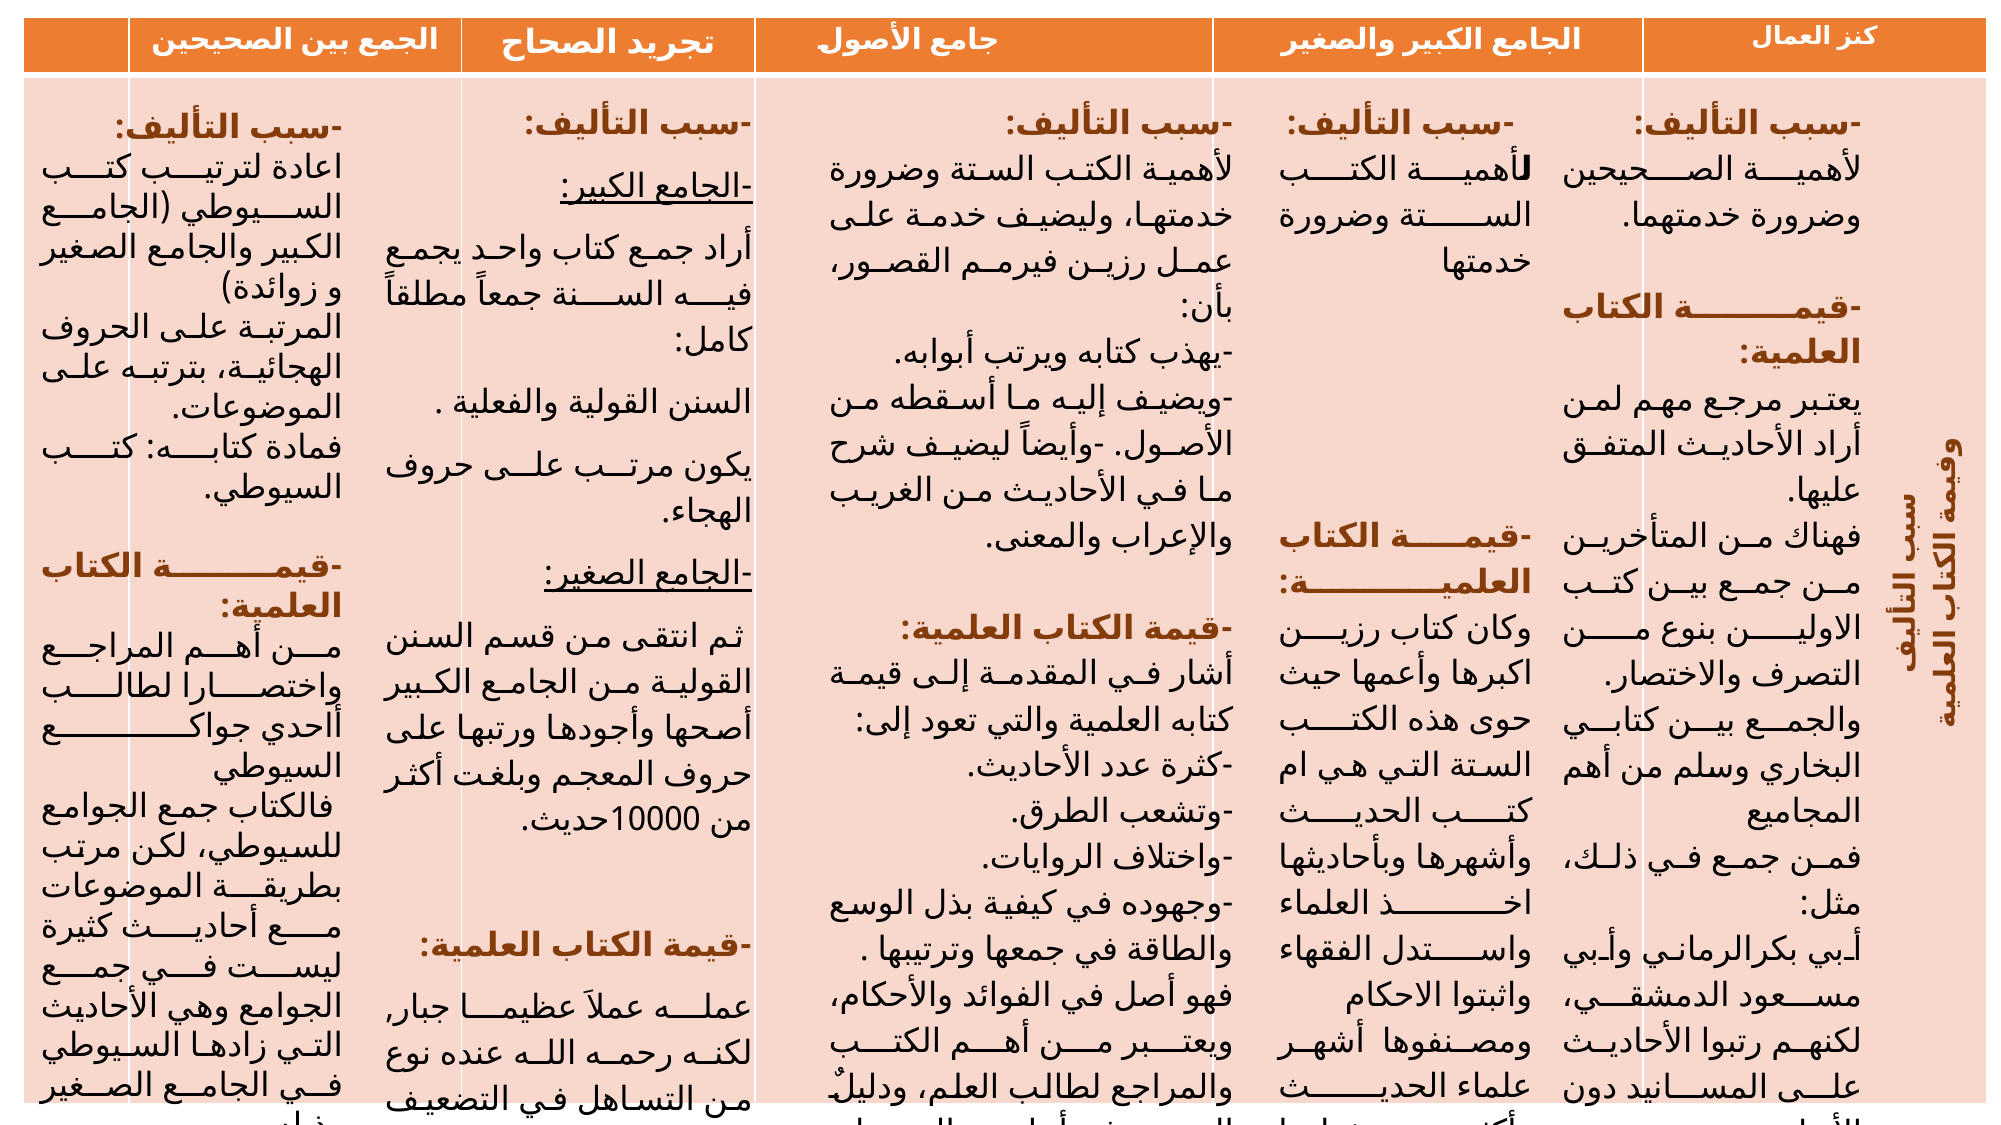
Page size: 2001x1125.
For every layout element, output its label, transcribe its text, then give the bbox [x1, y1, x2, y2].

table_header كنز العمال [1644, 18, 1986, 72]
table_cell [756, 78, 1212, 1103]
table_header [24, 18, 128, 72]
table_header الجمع بين الصحيحين [130, 18, 461, 72]
table_header جامع الأصول [756, 18, 1212, 72]
table_cell [462, 78, 754, 87]
table_header تجريد الصحاح [462, 18, 754, 72]
text_box -سبب التأليف: لأهمية الصحيحين وضرورة خدمتهما. -قيمة الكتاب العلمية: يعتبر مرجع مهم لمن أراد الأحاديث المتفق عليها. فهناك من المتأخرين من جمع بين كتب الاولين بنوع من التصرف والاختصار. والجمع بين كتابي البخاري وسلم من أهم المجاميع فمن جمع في ذلك، مثل: أبي بكرالرماني وأبي مسعود الدمشقي، لكنهم رتبوا الأحاديث على المسانيد دون الأبواب. فقام الحميدي بجهد كبير في تجميع الروايات وترتيبها متعقباً من سبقه، مثل: أبي مسعود الدمشقي. [1548, 87, 1877, 1125]
table_header الجامع الكبير والصغير [1214, 18, 1642, 72]
table_cell [24, 78, 128, 1103]
text_box -سبب التأليف: لأهمية الكتب الستة وضرورة خدمتها -قيمة الكتاب العلمية: وكان كتاب رزين اكبرها وأعمها حيث حوى هذه الكتب الستة التي هي ام كتب الحديث وأشهرها وبأحاديثها اخذ العلماء واستدل الفقهاء واثبتوا الاحكام ومصنفوها أشهر علماء الحديث وأكثرهم حفظا واليهم المنتهى [1263, 87, 1548, 1125]
text_box سبب التأليف وفيمة الكتاب العلمية [1877, 209, 1983, 957]
text_box -سبب التأليف: اعادة لترتيب كتب السيوطي (الجامع الكبير والجامع الصغير و زوائدة) المرتبة على الحروف الهجائية، بترتبه على الموضوعات. فمادة كتابه: كتب السيوطي. -قيمة الكتاب العلمية: من أهم المراجع واختصارا لطالب أاحدي جواكع السيوطي فالكتاب جمع الجوامع للسيوطي، لكن مرتب بطريقة الموضوعات مع أحاديث كثيرة ليست في جمع الجوامع وهي الأحاديث التي زادها السيوطي في الجامع الصغير وذيله. [26, 98, 358, 1125]
table_cell [1644, 78, 1986, 1103]
table_cell [130, 78, 461, 1103]
text_box -سبب التأليف: -الجامع الكبير: أراد جمع كتاب واحد يجمع فيه السنة جمعاً مطلقاً كامل: السنن القولية والفعلية . يكون مرتب على حروف الهجاء. -الجامع الصغير: ثم انتقى من قسم السنن القولية من الجامع الكبير أصحها وأجودها ورتبها على حروف المعجم وبلغت أكثر من 10000حديث. -قيمة الكتاب العلمية: عمله عملاَ عظيما جبار, لكنه رحمه الله عنده نوع من التساهل في التضعيف والتصحيح, فكان عمل الشيخ الألباني في فصل الصحيح عن الضعيف عملاَ رائعا. [370, 87, 768, 1125]
table_cell [1214, 78, 1642, 1103]
text_box -سبب التأليف: لأهمية الكتب الستة وضرورة خدمتها، وليضيف خدمة على عمل رزين فيرمم القصور، بأن: -يهذب كتابه ويرتب أبوابه. -ويضيف إليه ما أسقطه من الأصول. -وأيضاً ليضيف شرح ما في الأحاديث من الغريب والإعراب والمعنى. -قيمة الكتاب العلمية: أشار في المقدمة إلى قيمة كتابه العلمية والتي تعود إلى: -كثرة عدد الأحاديث. -وتشعب الطرق. -واختلاف الروايات. -وجهوده في كيفية بذل الوسع والطاقة في جمعها وترتيبها . فهو أصل في الفوائد والأحكام، ويعتبر من أهم الكتب والمراجع لطالب العلم، ودليلٌ إلى معرفة أحاديث الرسول-ﷺ- في بطون كتب السنة والآثار. [814, 87, 1249, 1125]
